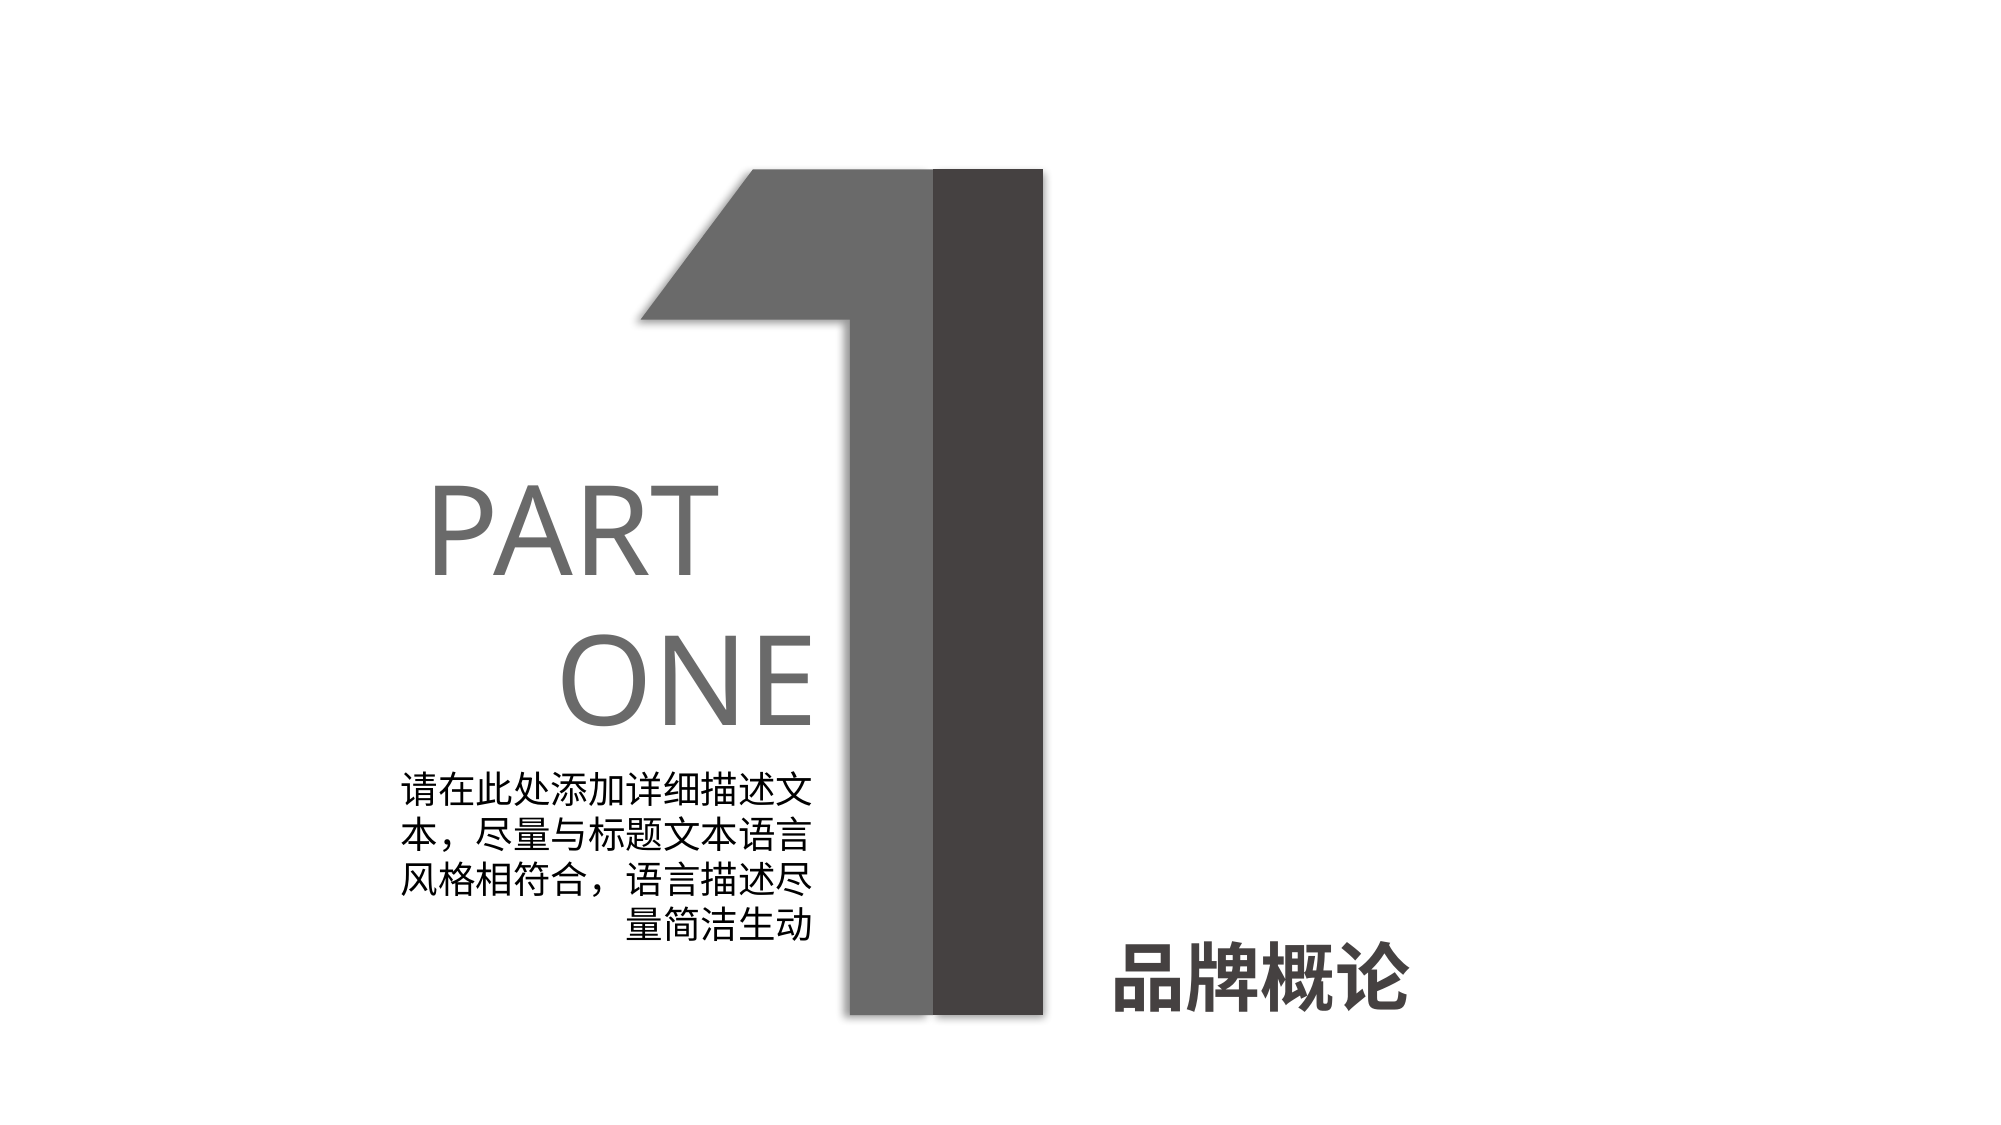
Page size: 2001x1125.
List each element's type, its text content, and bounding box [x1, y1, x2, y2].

text_box PART ONE [378, 442, 640, 758]
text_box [640, 169, 1043, 1016]
text_box 品牌概论 [1095, 922, 1734, 1028]
text_box 请在此处添加详细描述文本，尽量与标题文本语言风格相符合，语言描述尽量简洁生动 [359, 759, 640, 954]
